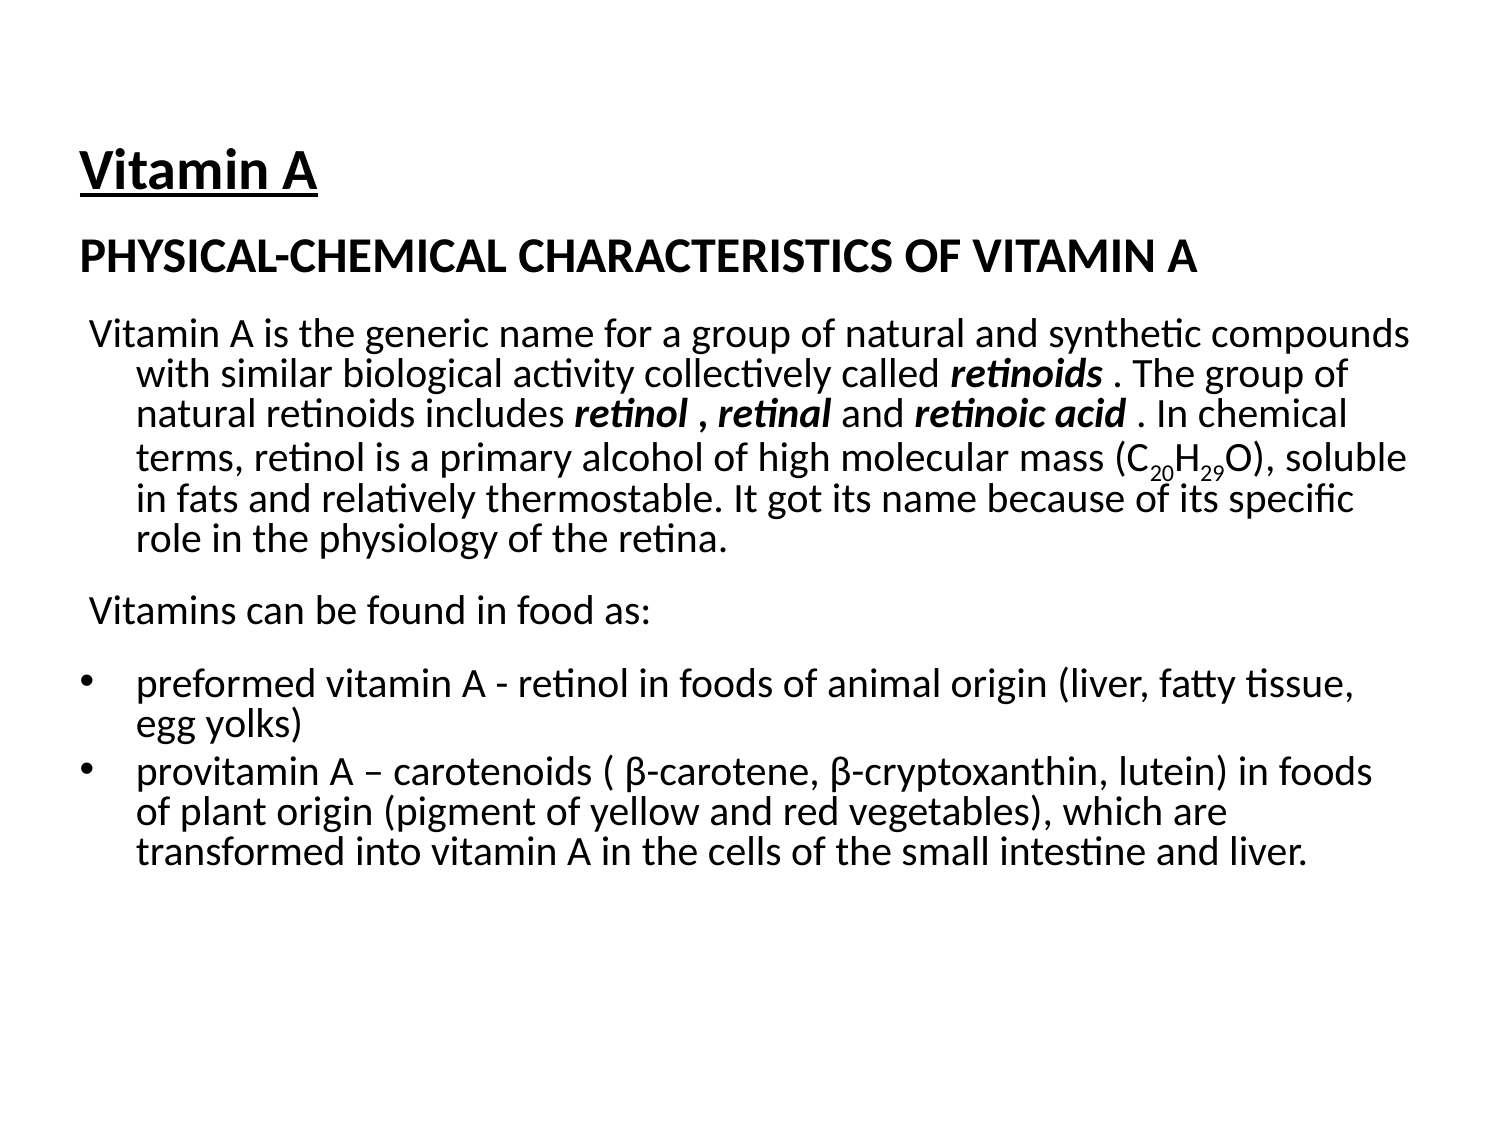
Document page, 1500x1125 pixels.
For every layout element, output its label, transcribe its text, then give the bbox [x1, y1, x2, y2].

text_box Vitamin A PHYSICAL-CHEMICAL CHARACTERISTICS OF VITAMIN A Vitamin A is the generic name for a group of natural and synthetic compounds with similar biological activity collectively called retinoids . The group of natural retinoids includes retinol , retinal and retinoic acid . In chemical terms, retinol is a primary alcohol of high molecular mass (C20H29O), soluble in fats and relatively thermostable. It got its name because of its specific role in the physiology of the retina. Vitamins can be found in food as: preformed vitamin A - retinol in foods of animal origin (liver, fatty tissue, egg yolks) provitamin A – carotenoids ( β-carotene, β-cryptoxanthin, lutein) in foods of plant origin (pigment of yellow and red vegetables), which are transformed into vitamin A in the cells of the small intestine and liver. [64, 137, 1428, 953]
